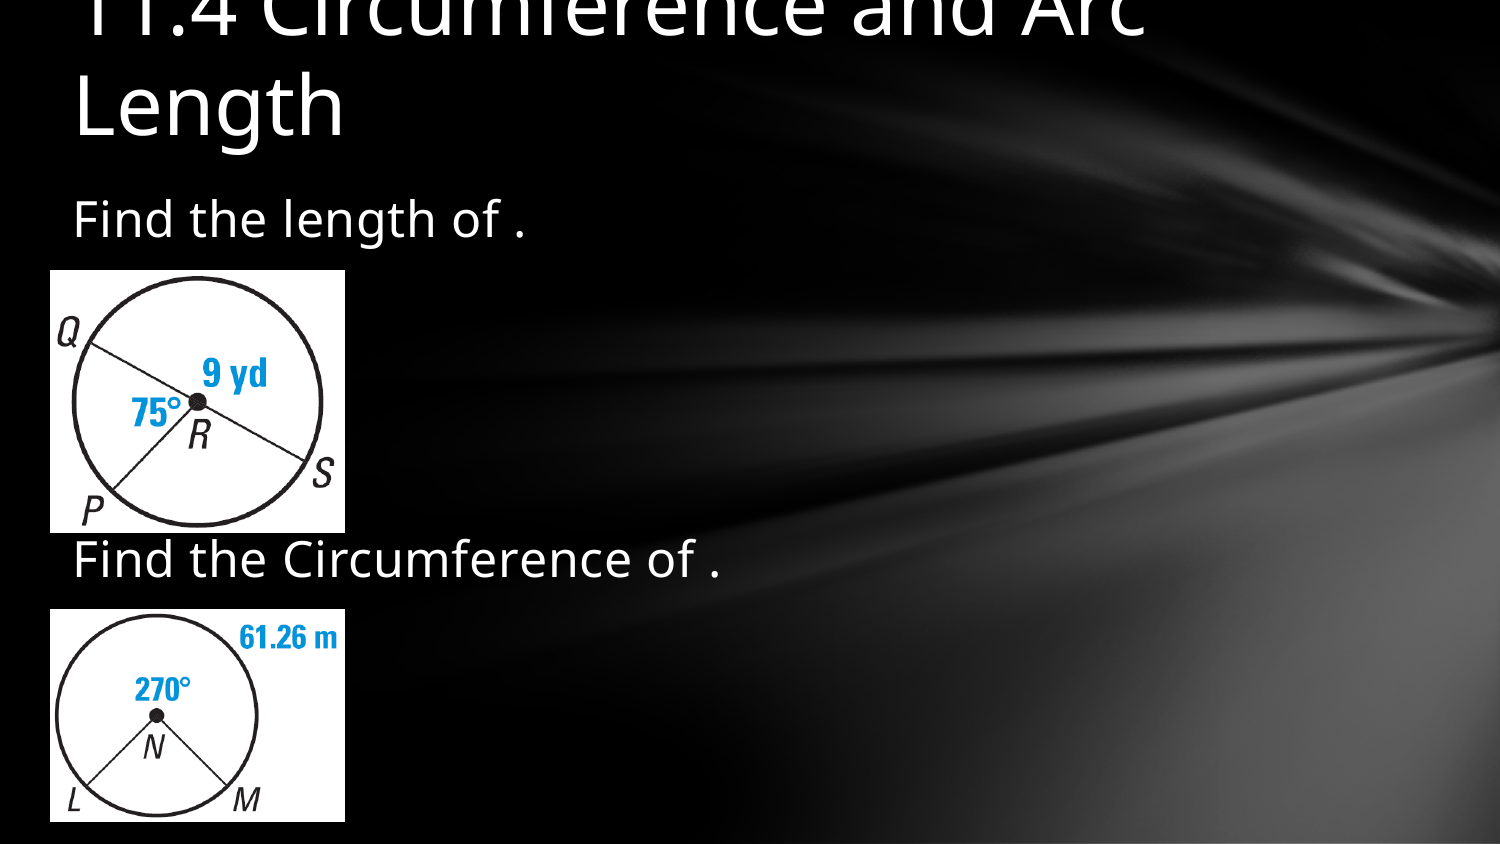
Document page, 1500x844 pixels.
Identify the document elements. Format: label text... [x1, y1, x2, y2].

title 11.4 Circumference and Arc Length [57, 28, 1450, 160]
picture [49, 609, 345, 823]
picture [49, 270, 345, 534]
